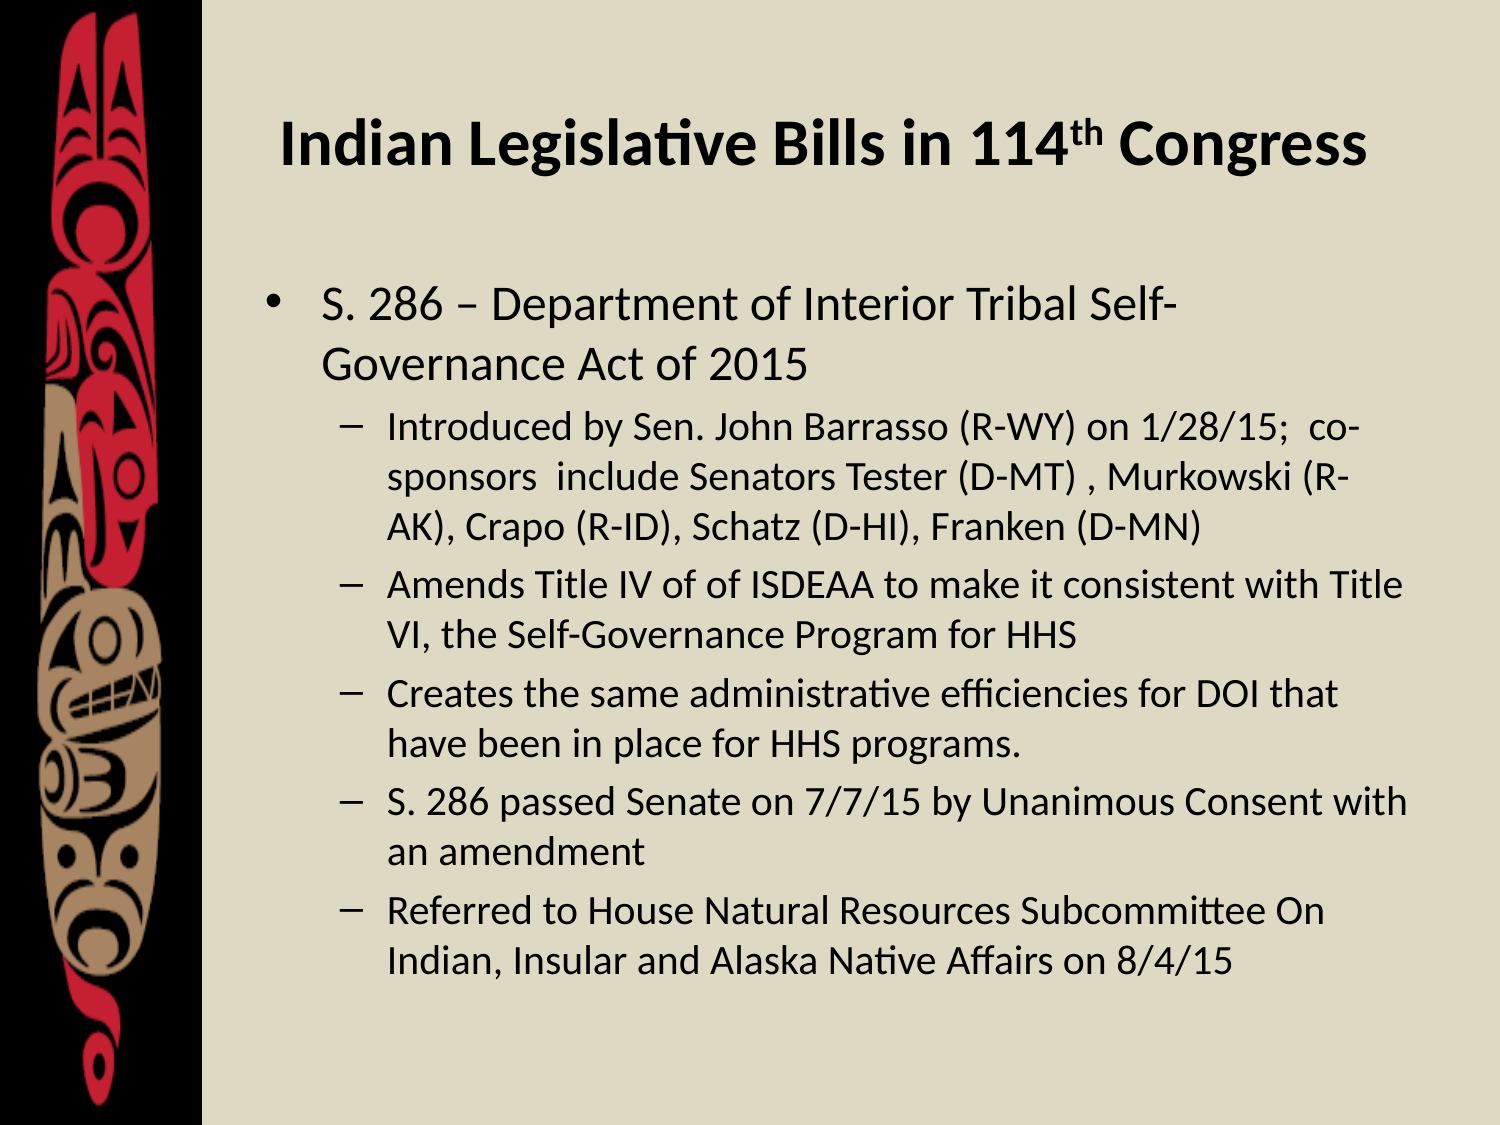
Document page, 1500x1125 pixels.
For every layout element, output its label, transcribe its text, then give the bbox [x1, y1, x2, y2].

title Indian Legislative Bills in 114th Congress [237, 45, 1425, 233]
list S. 286 – Department of Interior Tribal Self-Governance Act of 2015 Introduced by Sen. John Barrasso (R-WY) on 1/28/15; co-sponsors include Senators Tester (D-MT) , Murkowski (R-AK), Crapo (R-ID), Schatz (D-HI), Franken (D-MN) Amends Title IV of of ISDEAA to make it consistent with Title VI, the Self-Governance Program for HHS Creates the same administrative efficiencies for DOI that have been in place for HHS programs. S. 286 passed Senate on 7/7/15 by Unanimous Consent with an amendment Referred to House Natural Resources Subcommittee On Indian, Insular and Alaska Native Affairs on 8/4/15 [249, 262, 1425, 1005]
picture [0, 0, 202, 1125]
